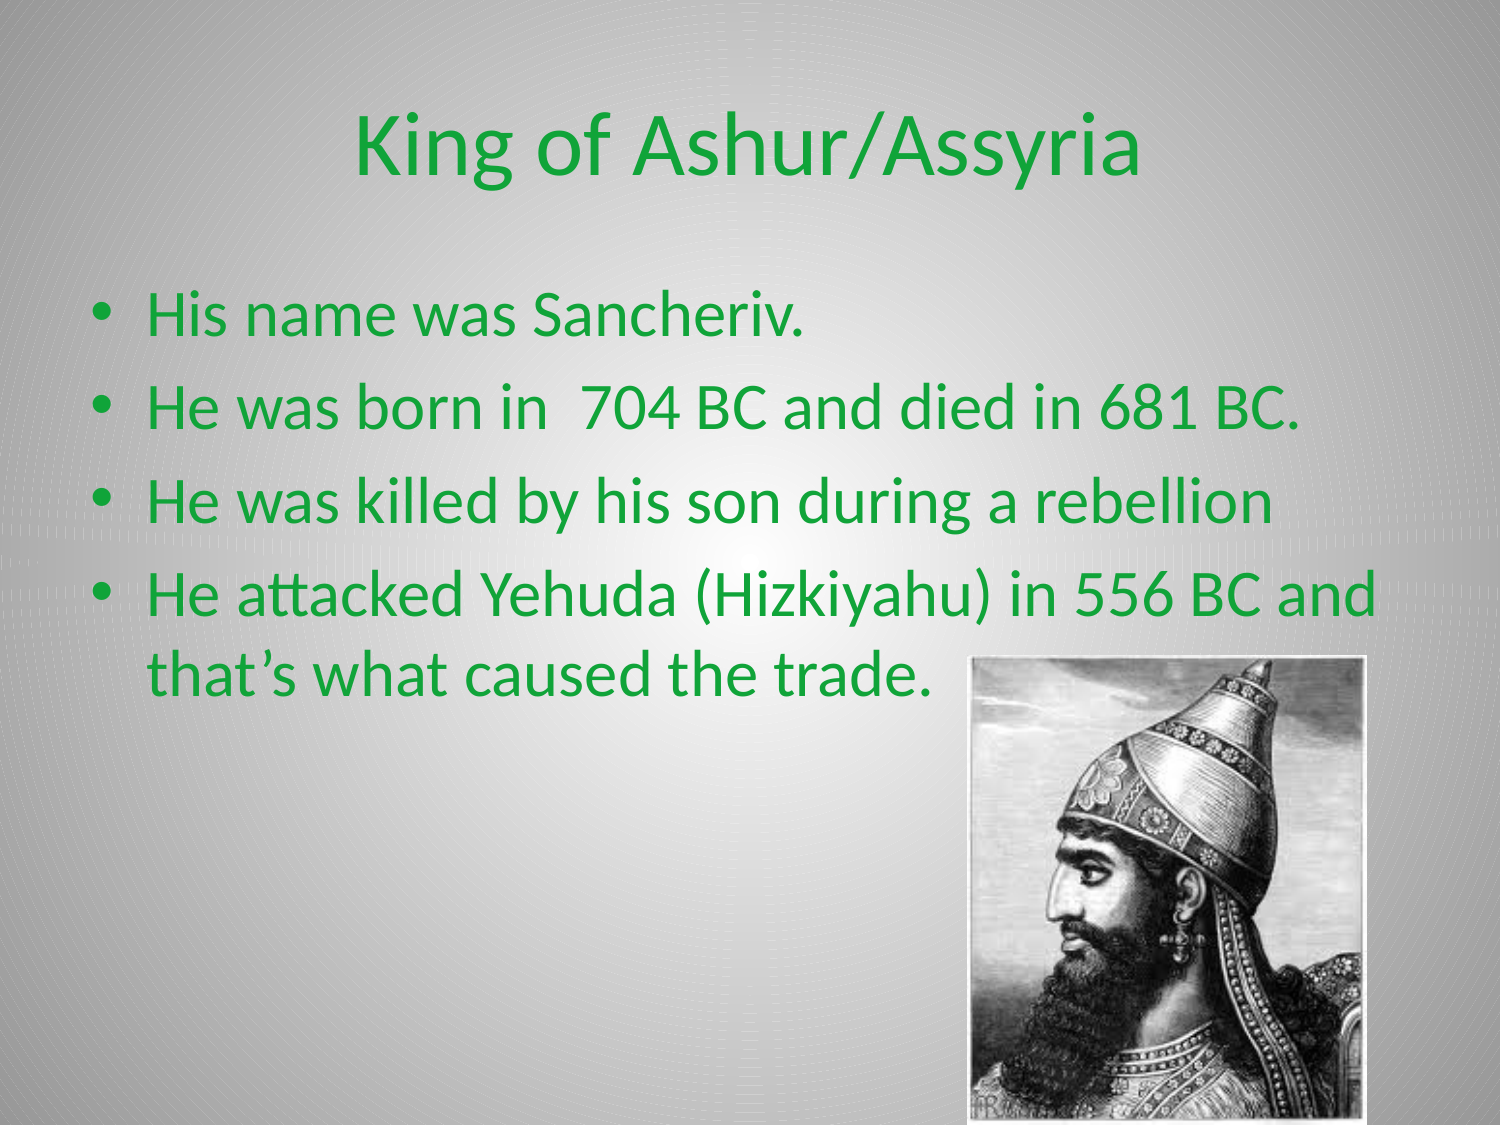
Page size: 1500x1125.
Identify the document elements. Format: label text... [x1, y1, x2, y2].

picture [967, 655, 1368, 1125]
title King of Ashur/Assyria [75, 45, 1425, 233]
list His name was Sancheriv. He was born in 704 BC and died in 681 BC. He was killed by his son during a rebellion He attacked Yehuda (Hizkiyahu) in 556 BC and that’s what caused the trade. [75, 262, 1425, 1005]
